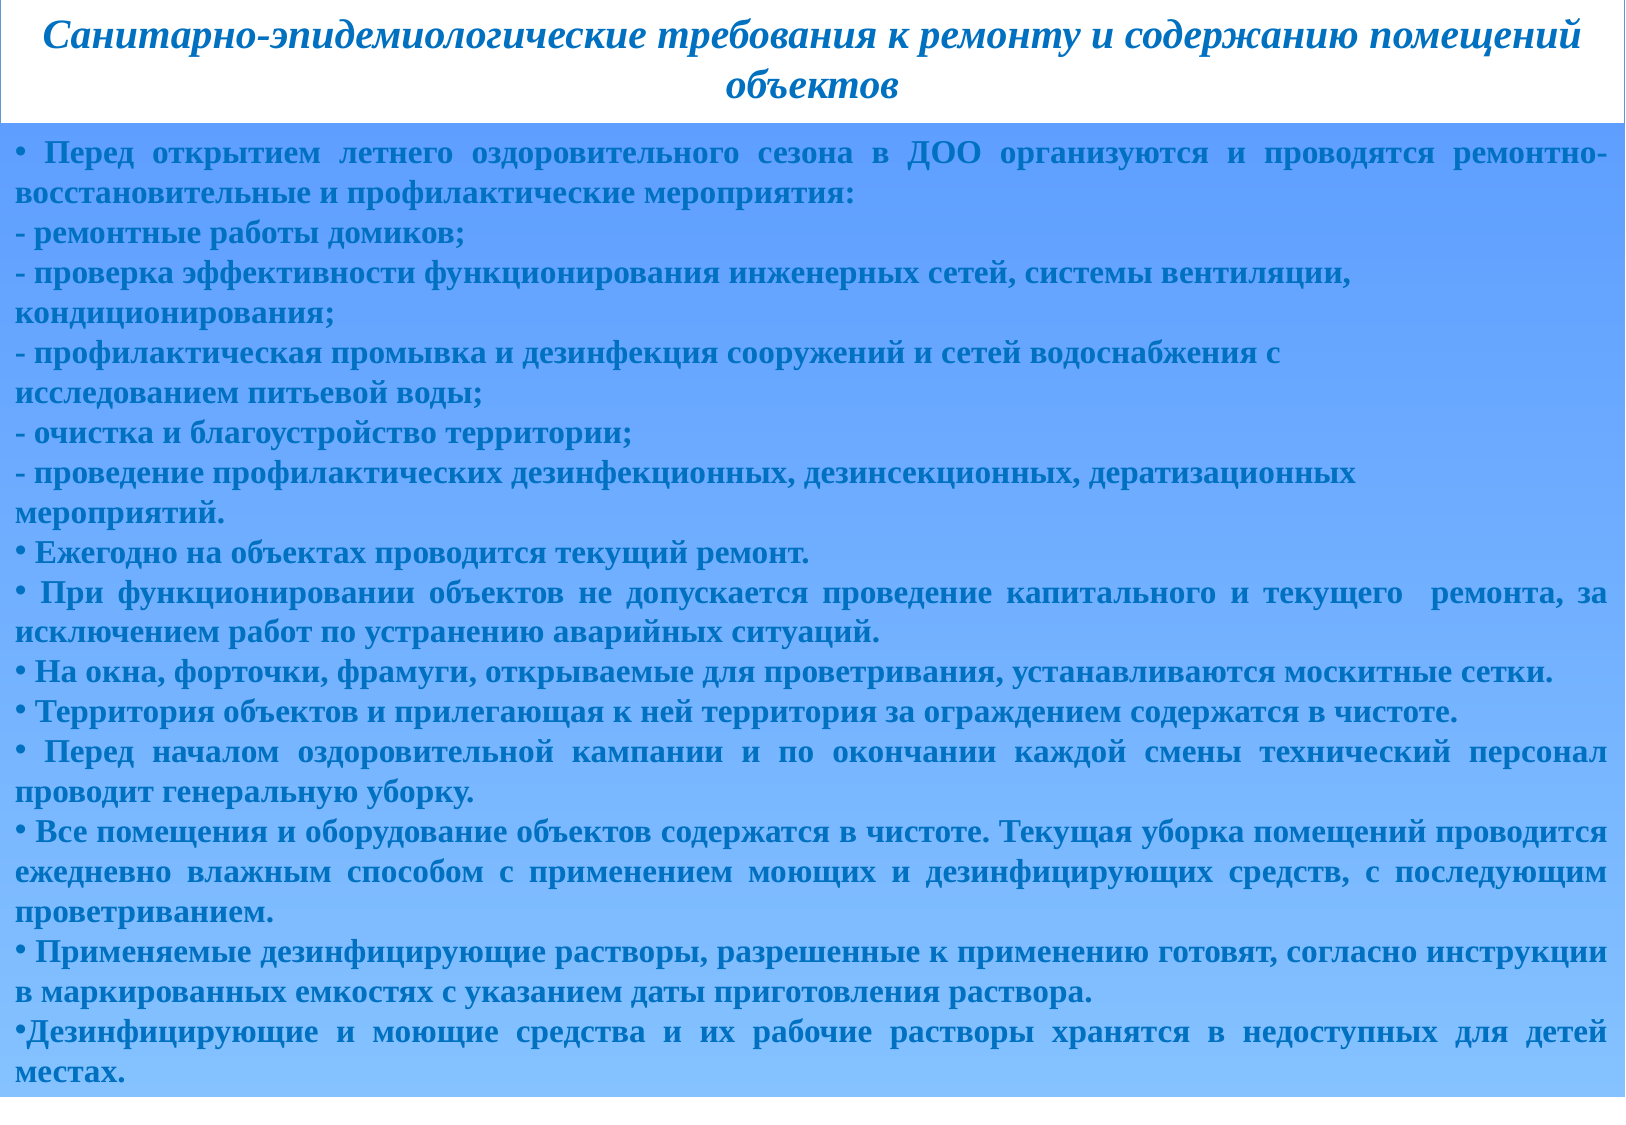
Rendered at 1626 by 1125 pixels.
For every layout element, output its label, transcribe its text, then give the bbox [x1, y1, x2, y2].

text_box Санитарно-эпидемиологические требования к ремонту и содержанию помещений объектов [0, 0, 1625, 123]
text_box Перед открытием летнего оздоровительного сезона в ДОО организуются и проводятся ремонтно-восстановительные и профилактические мероприятия: - ремонтные работы домиков; - проверка эффективности функционирования инженерных сетей, системы вентиляции, кондиционирования; - профилактическая промывка и дезинфекция сооружений и сетей водоснабжения с исследованием питьевой воды; - очистка и благоустройство территории; - проведение профилактических дезинфекционных, дезинсекционных, дератизационных мероприятий. Ежегодно на объектах проводится текущий ремонт. При функционировании объектов не допускается проведение капитального и текущего ремонта, за исключением работ по устранению аварийных ситуаций. На окна, форточки, фрамуги, открываемые для проветривания, устанавливаются москитные сетки. Территория объектов и прилегающая к ней территория за ограждением содержатся в чистоте. Перед началом оздоровительной кампании и по окончании каждой смены технический персонал проводит генеральную уборку. Все помещения и оборудование объектов содержатся в чистоте. Текущая уборка помещений проводится ежедневно влажным способом с применением моющих и дезинфицирующих средств, с последующим проветриванием. Применяемые дезинфицирующие растворы, разрешенные к применению готовят, согласно инструкции в маркированных емкостях с указанием даты приготовления раствора. Дезинфицирующие и моющие средства и их рабочие растворы хранятся в недоступных для детей местах. [0, 123, 1625, 1097]
text_box 5 [1164, 1097, 1544, 1103]
